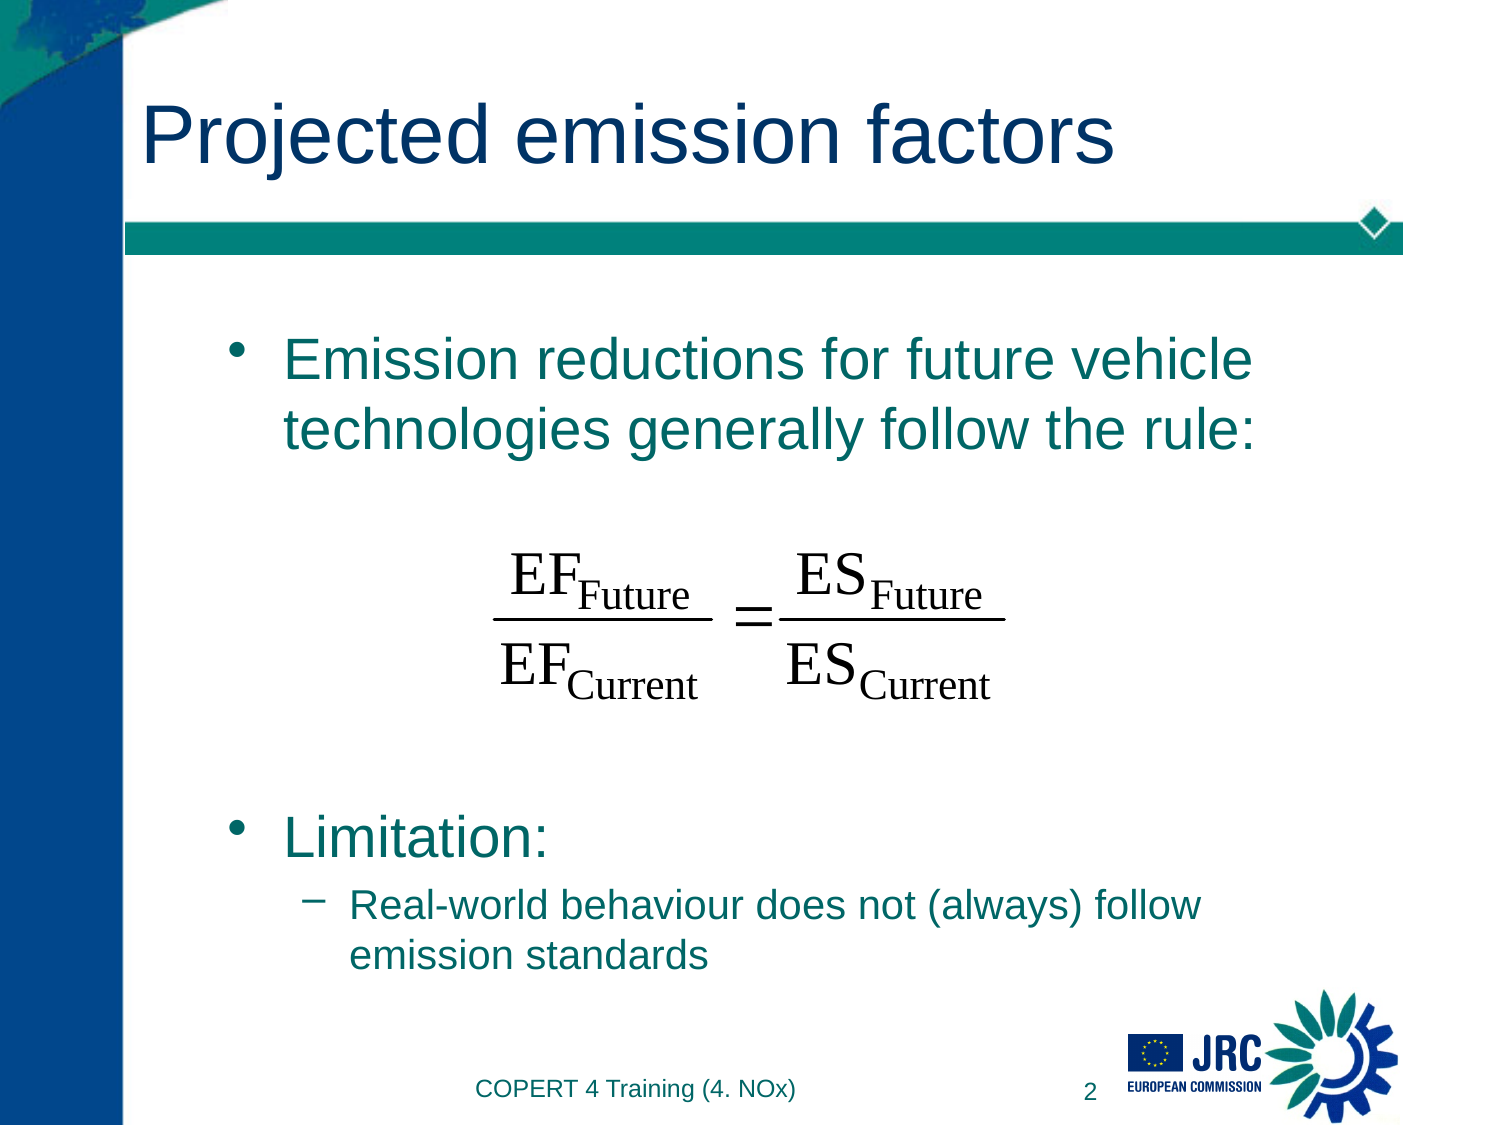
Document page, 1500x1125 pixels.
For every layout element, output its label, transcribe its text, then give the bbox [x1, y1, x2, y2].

picture [1262, 987, 1400, 1125]
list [481, 529, 1023, 717]
picture [0, 0, 1403, 1125]
slide_number 2 [987, 1062, 1113, 1113]
footer COPERT 4 Training (4. NOx) [324, 1062, 948, 1110]
list Emission reductions for future vehicle technologies generally follow the rule: Limitation: Real-world behaviour does not (always) follow emission standards [211, 313, 1390, 860]
picture [1128, 1034, 1261, 1092]
title Projected emission factors [124, 33, 1401, 188]
